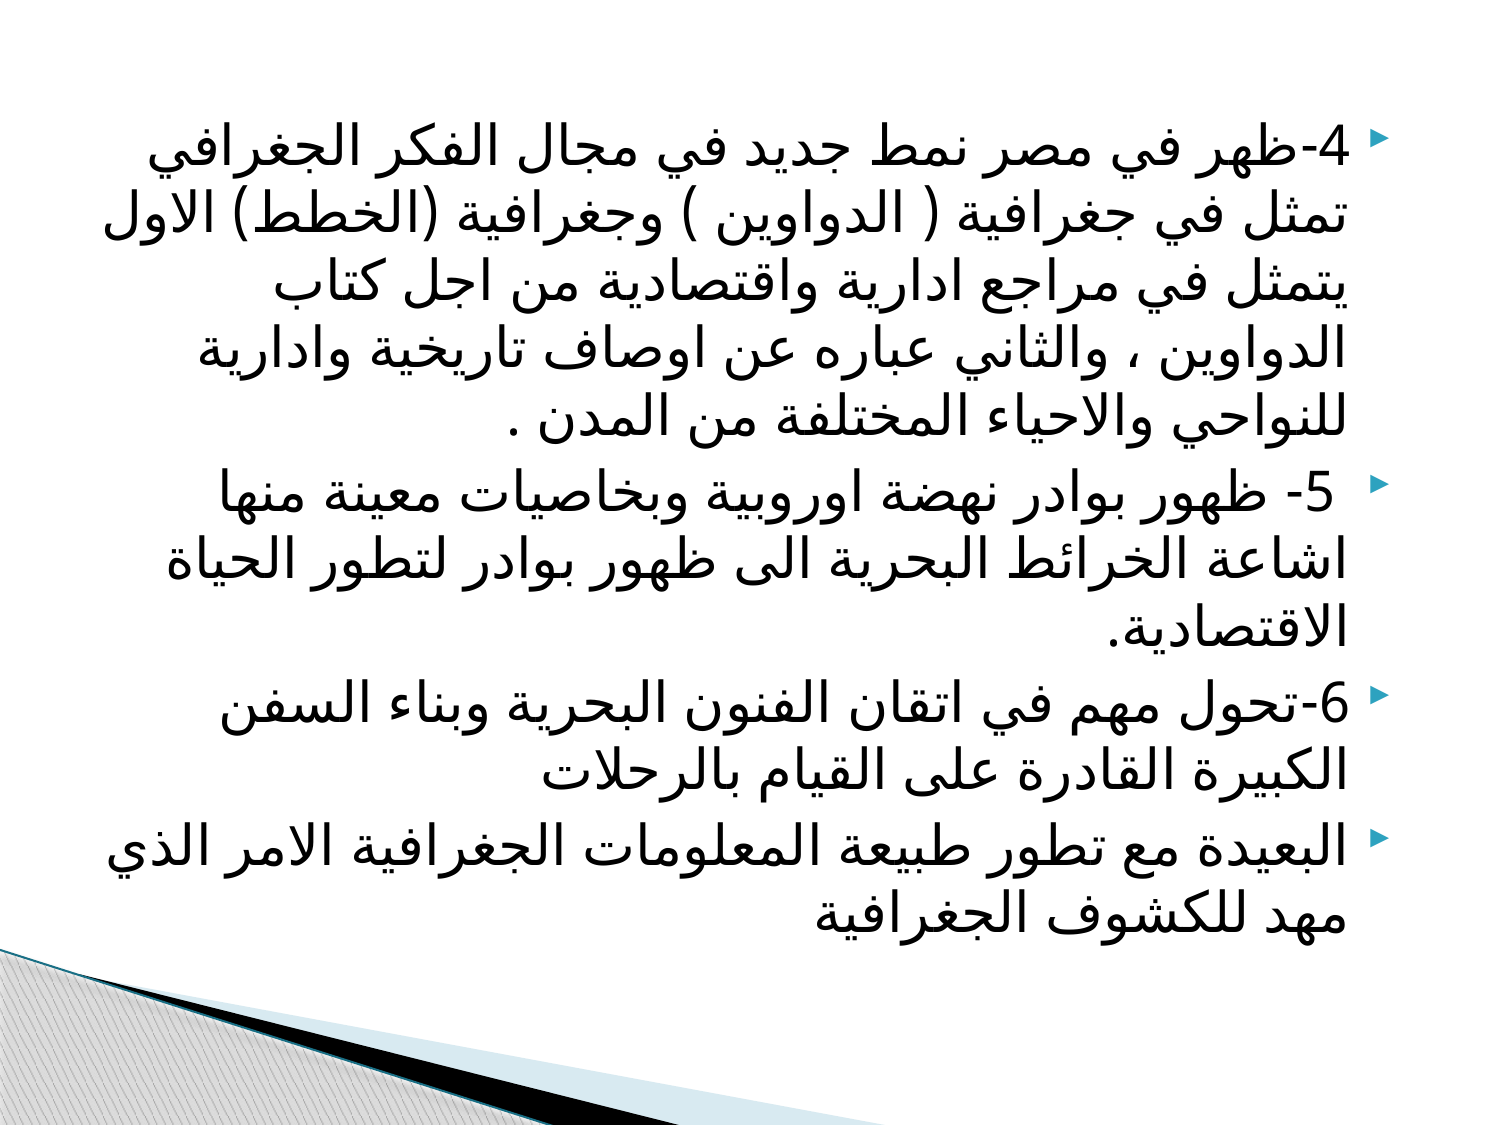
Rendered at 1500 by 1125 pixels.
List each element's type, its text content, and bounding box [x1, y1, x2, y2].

list 4-ظهر في مصر نمط جديد في مجال الفكر الجغرافي تمثل في جغرافية ( الدواوين ) وجغرافية (الخطط) الاول يتمثل في مراجع ادارية واقتصادية من اجل كتاب الدواوين ، والثاني عباره عن اوصاف تاريخية وادارية للنواحي والاحياء المختلفة من المدن . 5- ظهور بوادر نهضة اوروبية وبخاصيات معينة منها اشاعة الخرائط البحرية الى ظهور بوادر لتطور الحياة الاقتصادية. 6-تحول مهم في اتقان الفنون البحرية وبناء السفن الكبيرة القادرة على القيام بالرحلات البعيدة مع تطور طبيعة المعلومات الجغرافية الامر الذي مهد للكشوف الجغرافية [75, 101, 1425, 1005]
